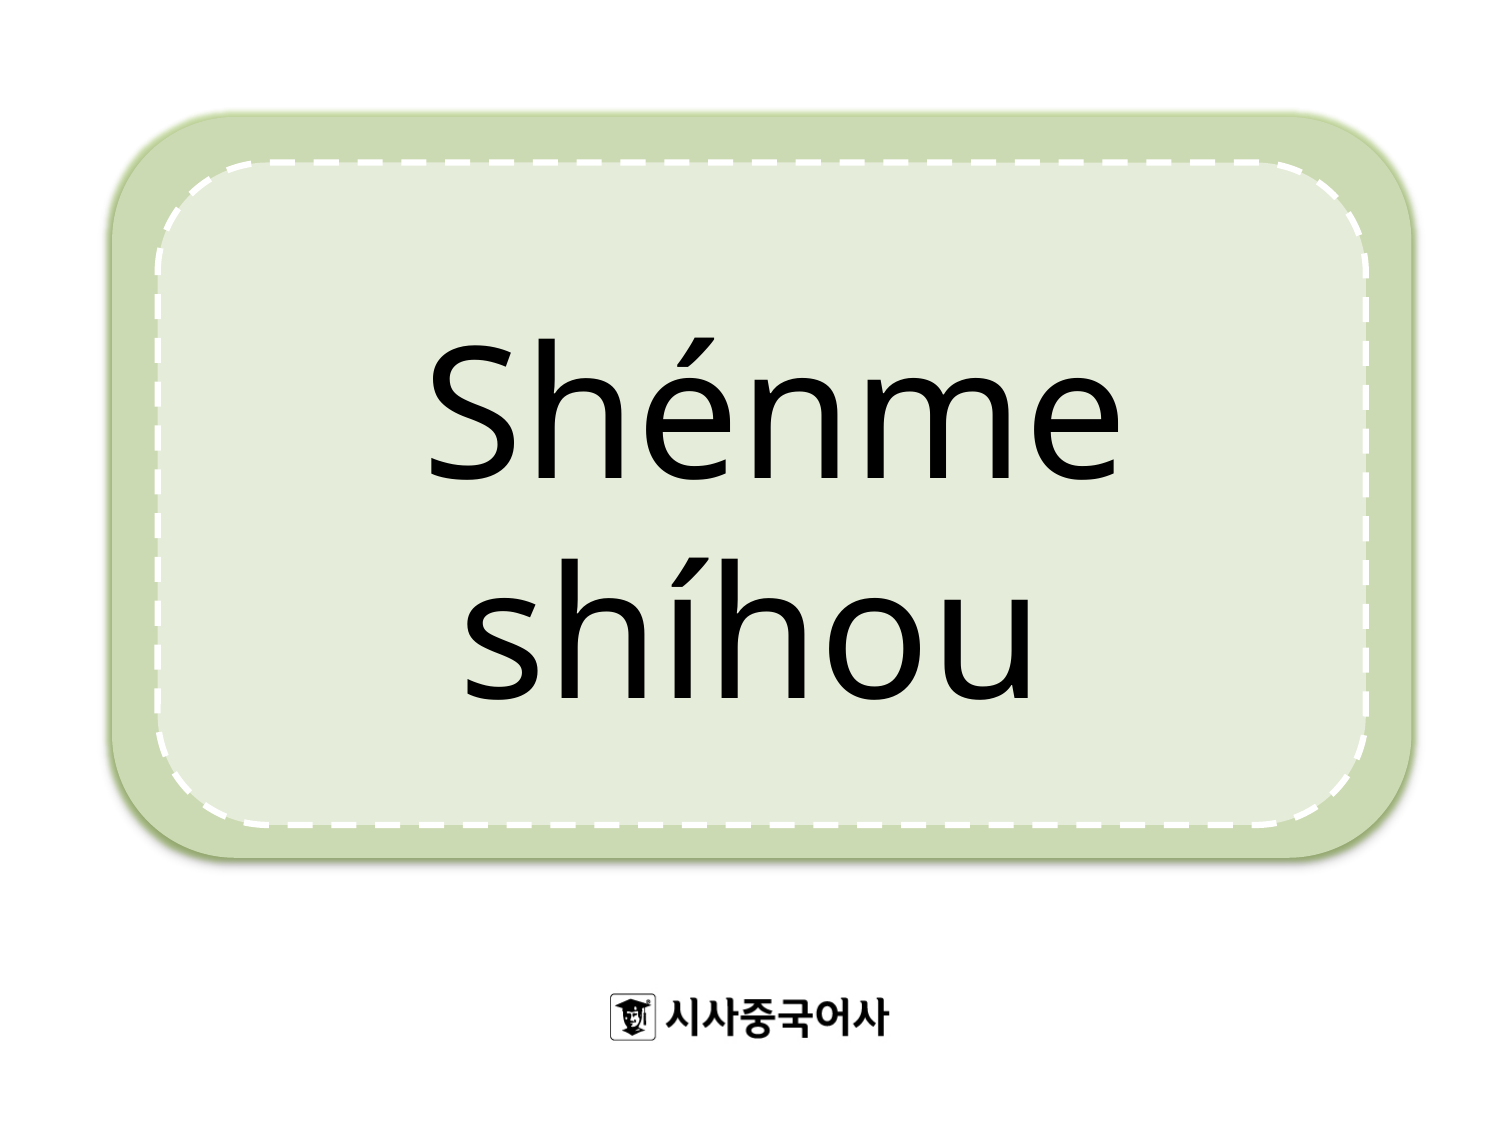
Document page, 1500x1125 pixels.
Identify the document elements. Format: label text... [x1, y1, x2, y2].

text_box Shénme shíhou [171, 183, 1380, 846]
picture [602, 987, 898, 1047]
